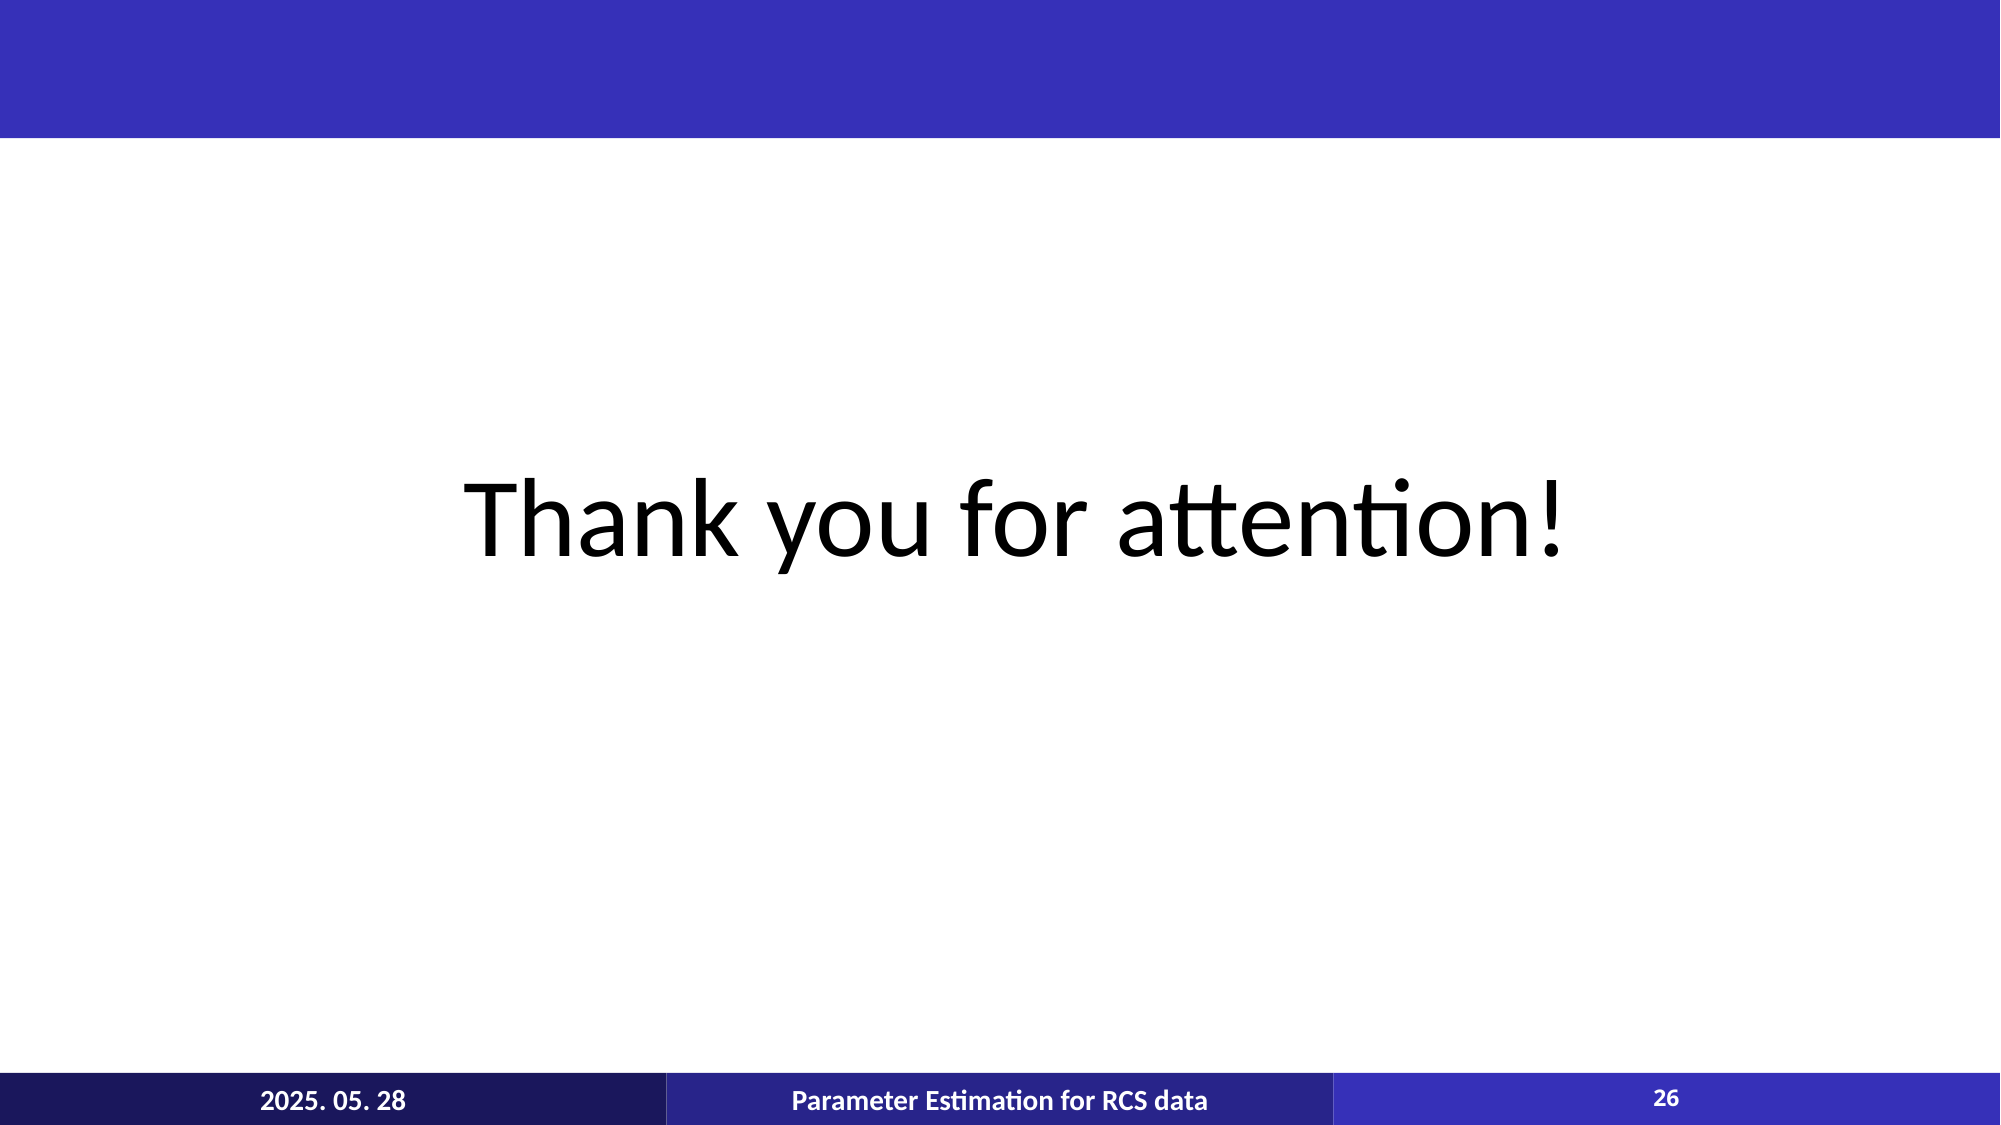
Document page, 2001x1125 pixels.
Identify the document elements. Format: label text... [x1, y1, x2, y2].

text_box Thank you for attention! [448, 436, 1593, 586]
